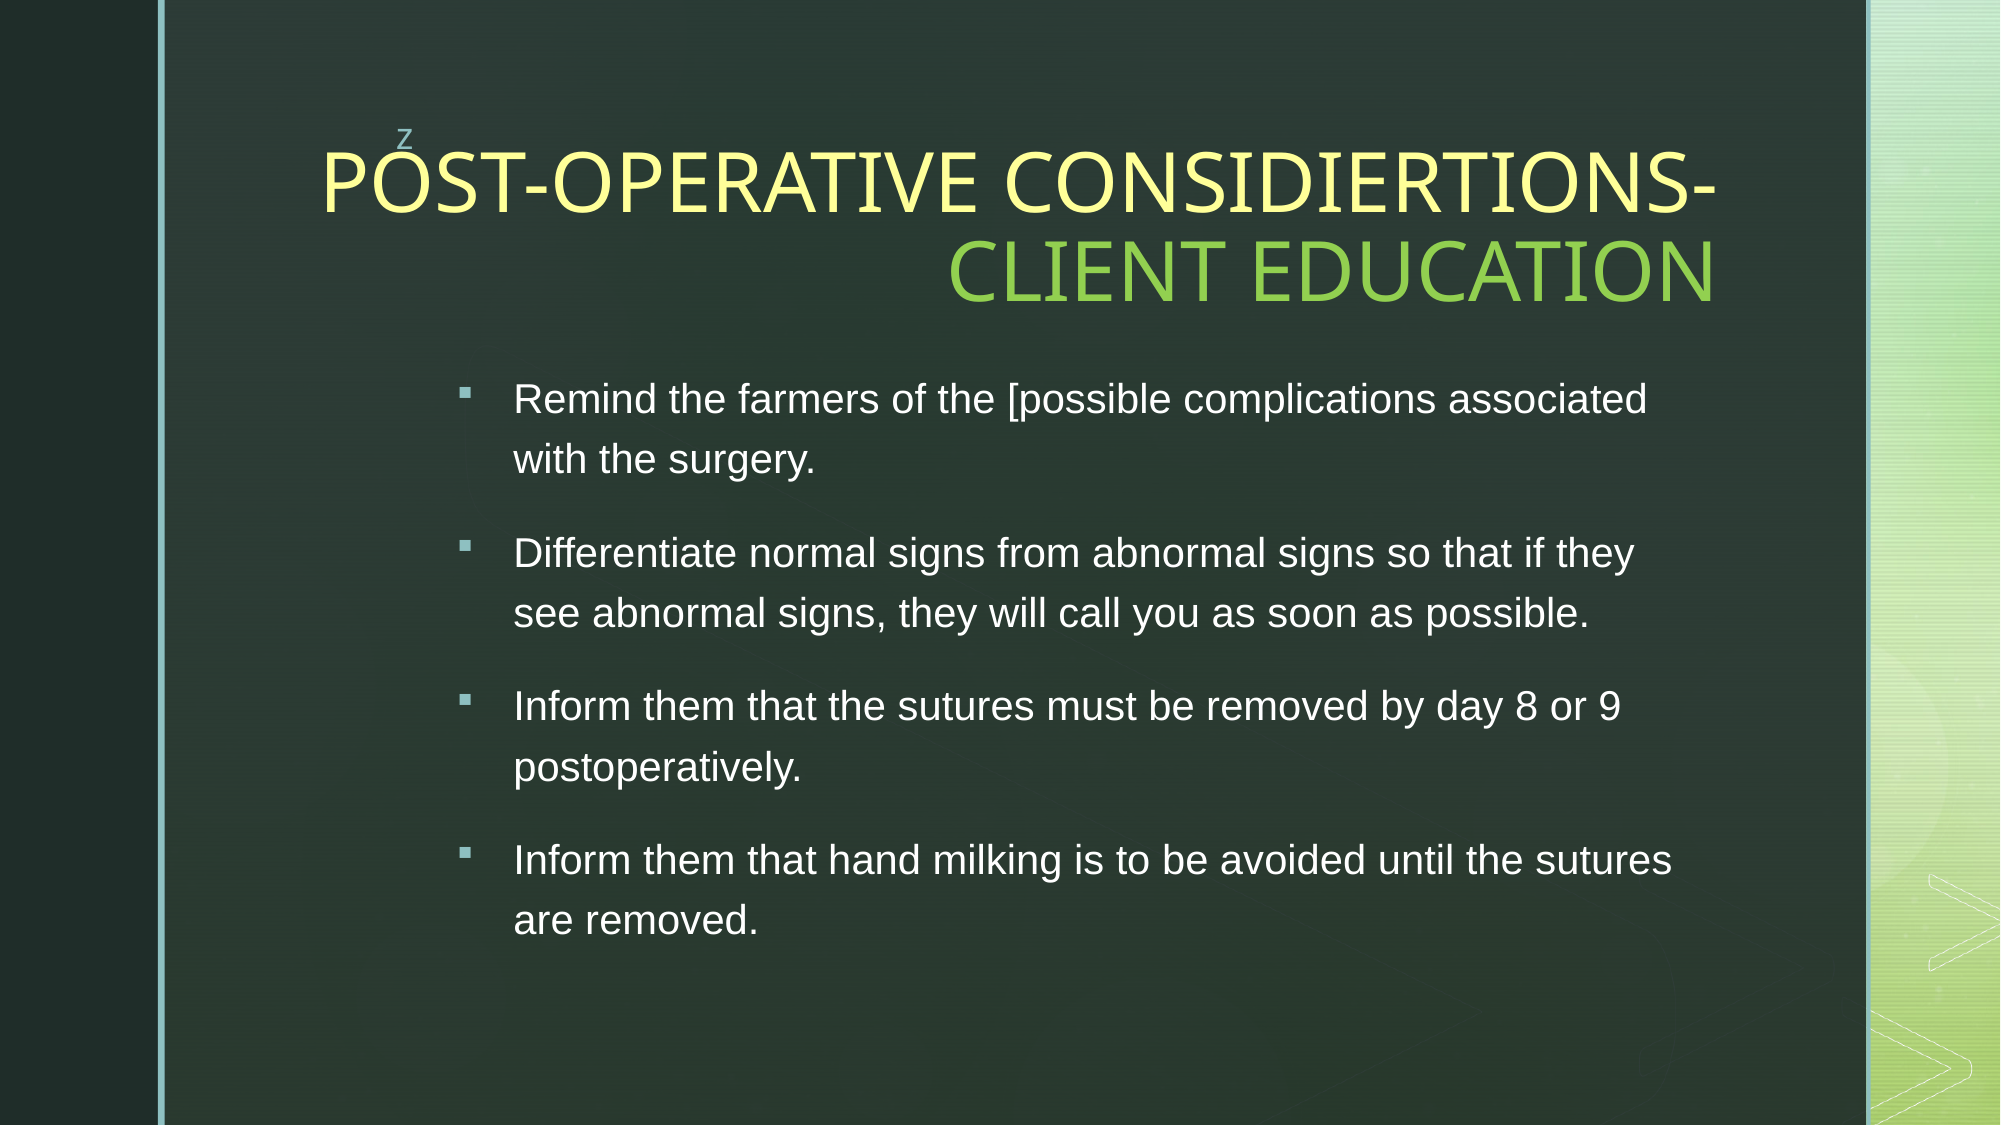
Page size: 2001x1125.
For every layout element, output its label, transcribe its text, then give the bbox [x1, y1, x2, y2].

picture [1871, 0, 2001, 1125]
title POST-OPERATIVE CONSIDIERTIONS-CLIENT EDUCATION [236, 132, 1734, 310]
list Remind the farmers of the [possible complications associated with the surgery. Differentiate normal signs from abnormal signs so that if they see abnormal signs, they will call you as soon as possible. Inform them that the sutures must be removed by day 8 or 9 postoperatively. Inform them that hand milking is to be avoided until the sutures are removed. [441, 309, 1721, 1090]
